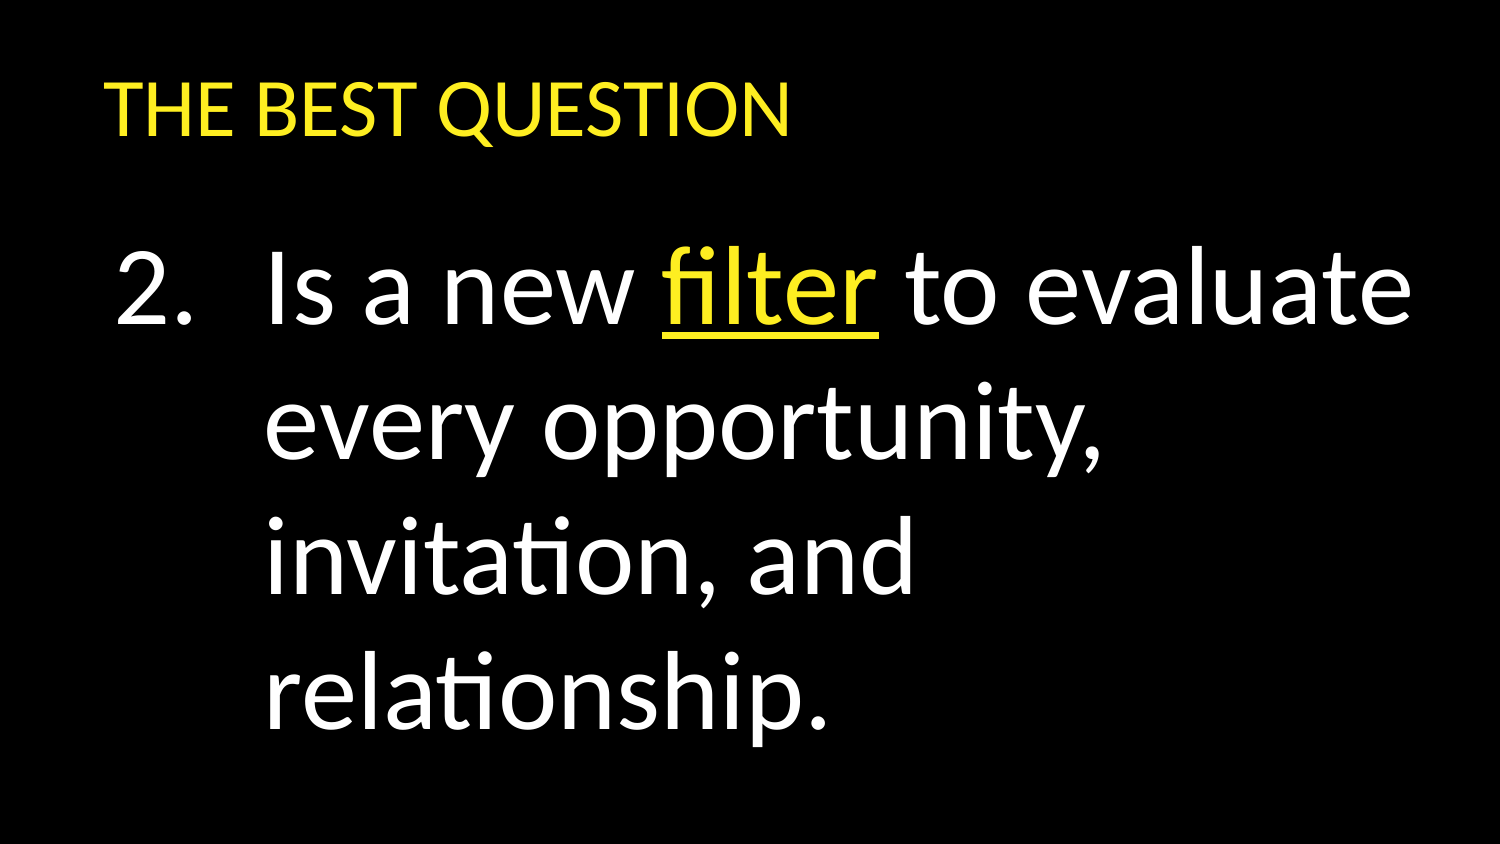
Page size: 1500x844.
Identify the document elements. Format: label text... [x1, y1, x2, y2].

text_box THE BEST QUESTION [88, 46, 1011, 161]
text_box Is a new filter to evaluate every opportunity, invitation, and relationship. [99, 205, 1434, 760]
